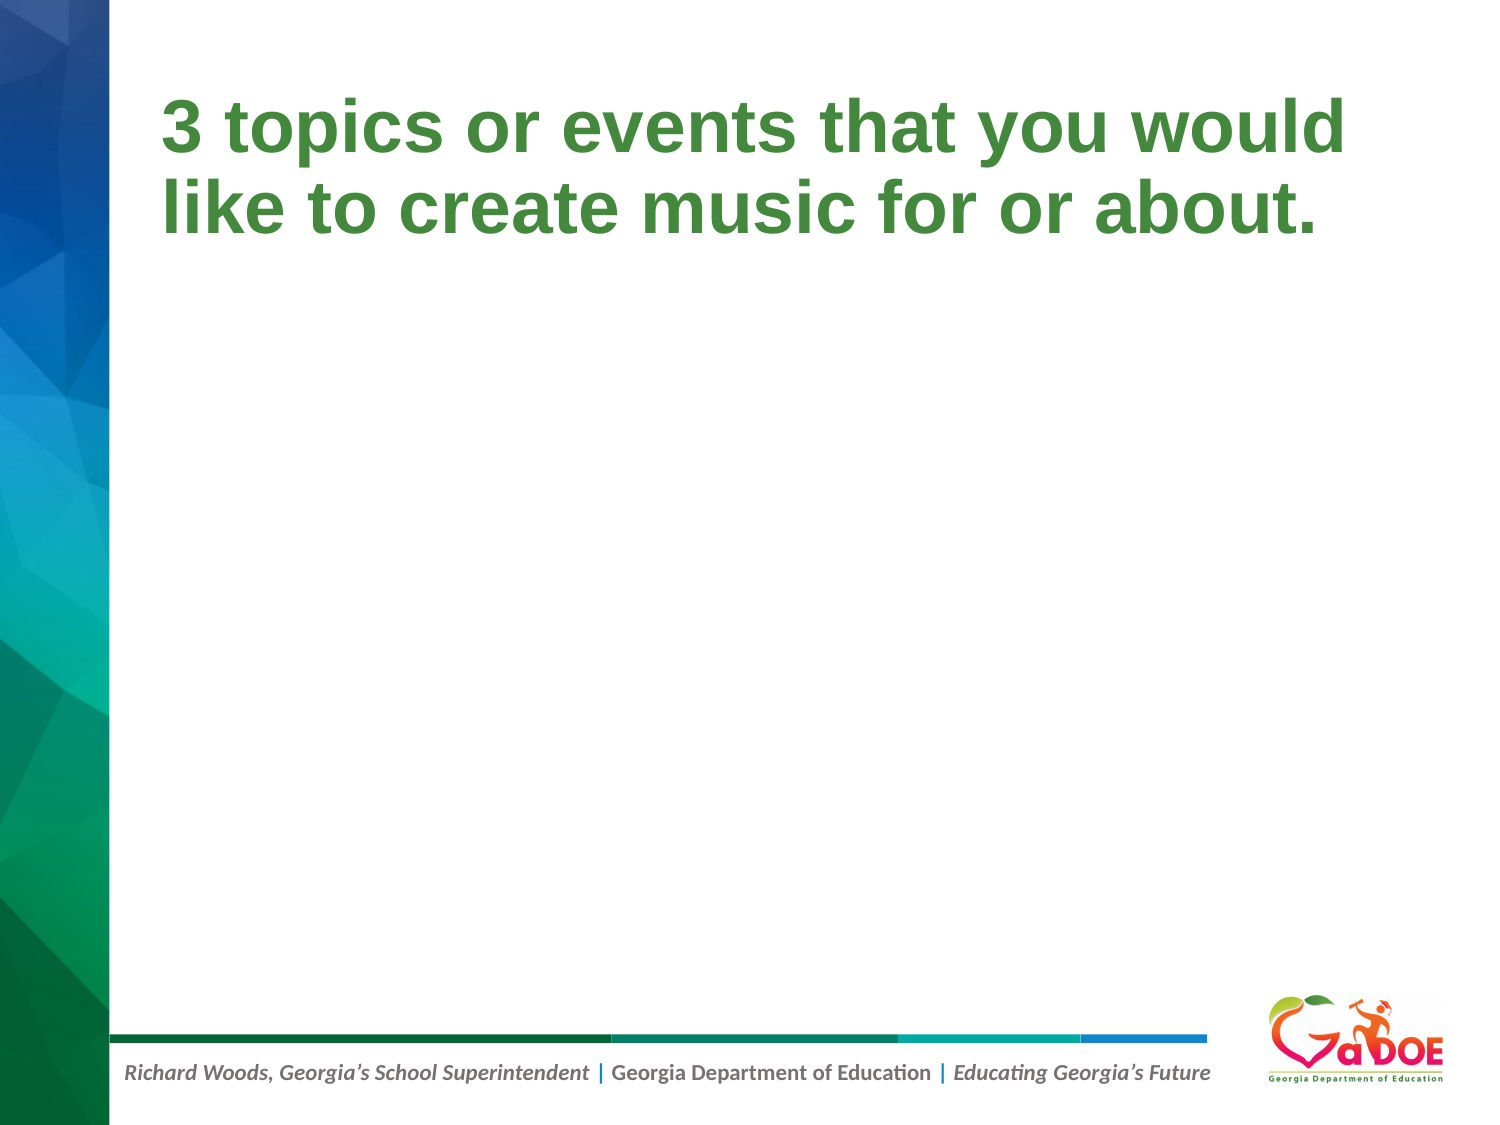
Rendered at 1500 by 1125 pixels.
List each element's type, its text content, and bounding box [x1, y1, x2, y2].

picture [1263, 987, 1447, 1089]
picture [0, 0, 110, 1125]
title 3 topics or events that you would like to create music for or about. [146, 59, 1441, 278]
